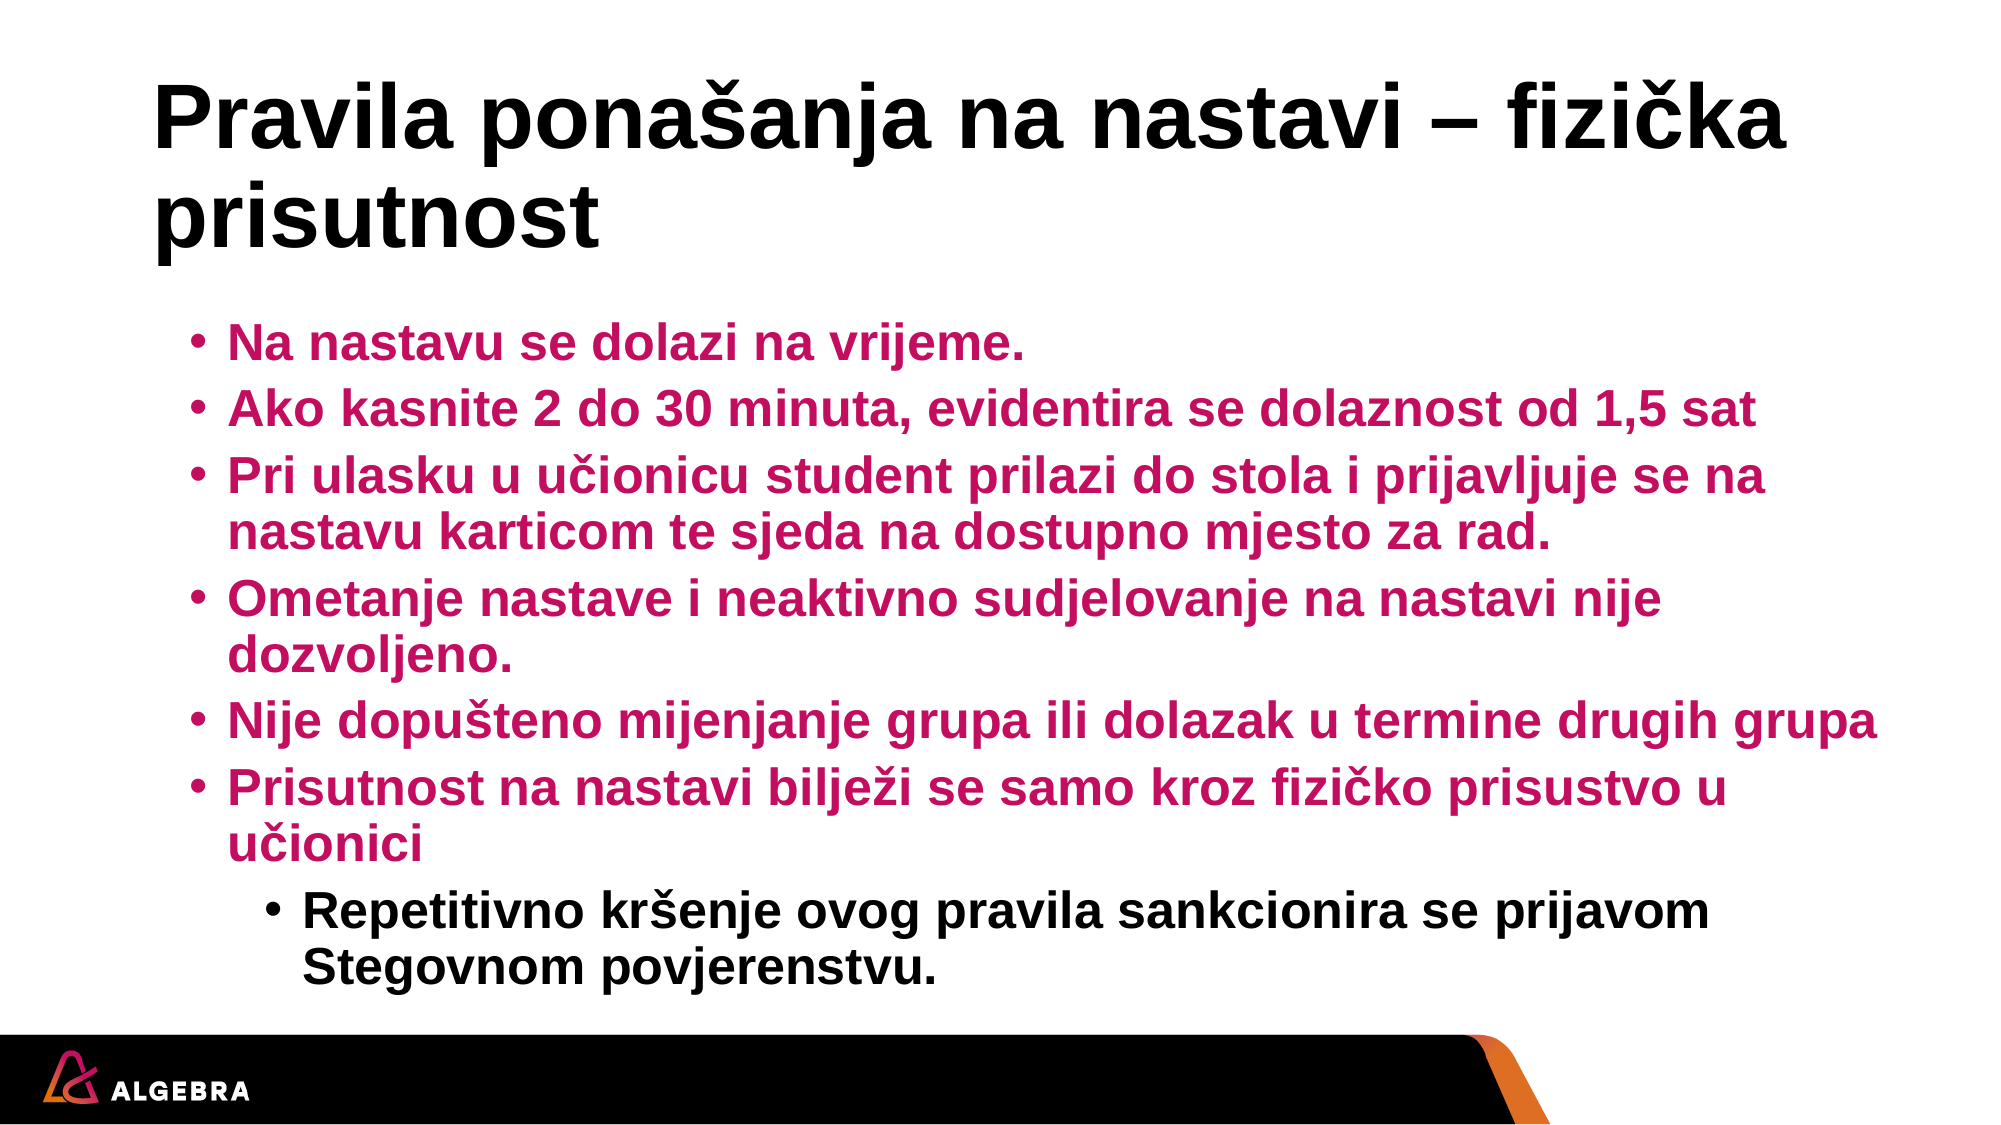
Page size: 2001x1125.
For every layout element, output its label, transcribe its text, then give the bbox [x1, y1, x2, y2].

picture [0, 1034, 1733, 1125]
title Pravila ponašanja na nastavi – fizička prisutnost [137, 59, 1863, 278]
list Na nastavu se dolazi na vrijeme. Ako kasnite 2 do 30 minuta, evidentira se dolaznost od 1,5 sat Pri ulasku u učionicu student prilazi do stola i prijavljuje se na nastavu karticom te sjeda na dostupno mjesto za rad. Ometanje nastave i neaktivno sudjelovanje na nastavi nije dozvoljeno. Nije dopušteno mijenjanje grupa ili dolazak u termine drugih grupa Prisutnost na nastavi bilježi se samo kroz fizičko prisustvo u učionici Repetitivno kršenje ovog pravila sankcionira se prijavom Stegovnom povjerenstvu. [137, 307, 1910, 988]
